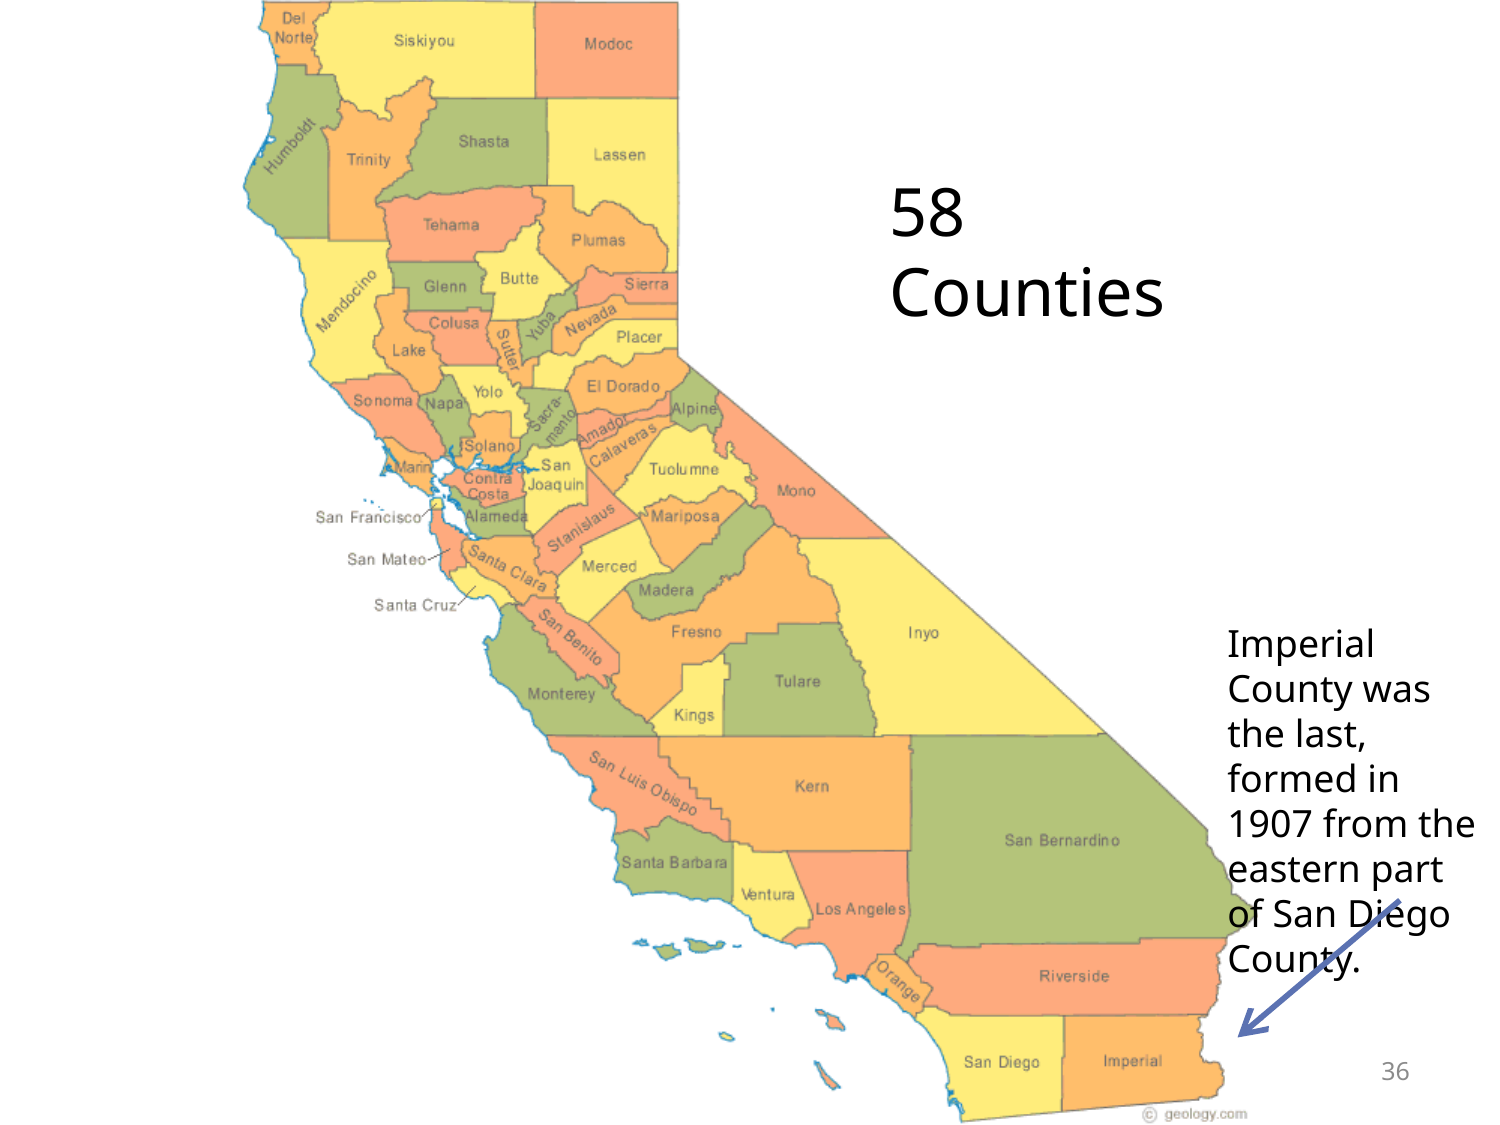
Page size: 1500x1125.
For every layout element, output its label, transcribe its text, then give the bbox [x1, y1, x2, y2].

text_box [1237, 899, 1401, 1038]
slide_number 36 [1262, 1042, 1425, 1103]
picture [241, 0, 1258, 1125]
text_box Imperial County was the last, formed in 1907 from the eastern part of San Diego County. [1262, 612, 1500, 988]
